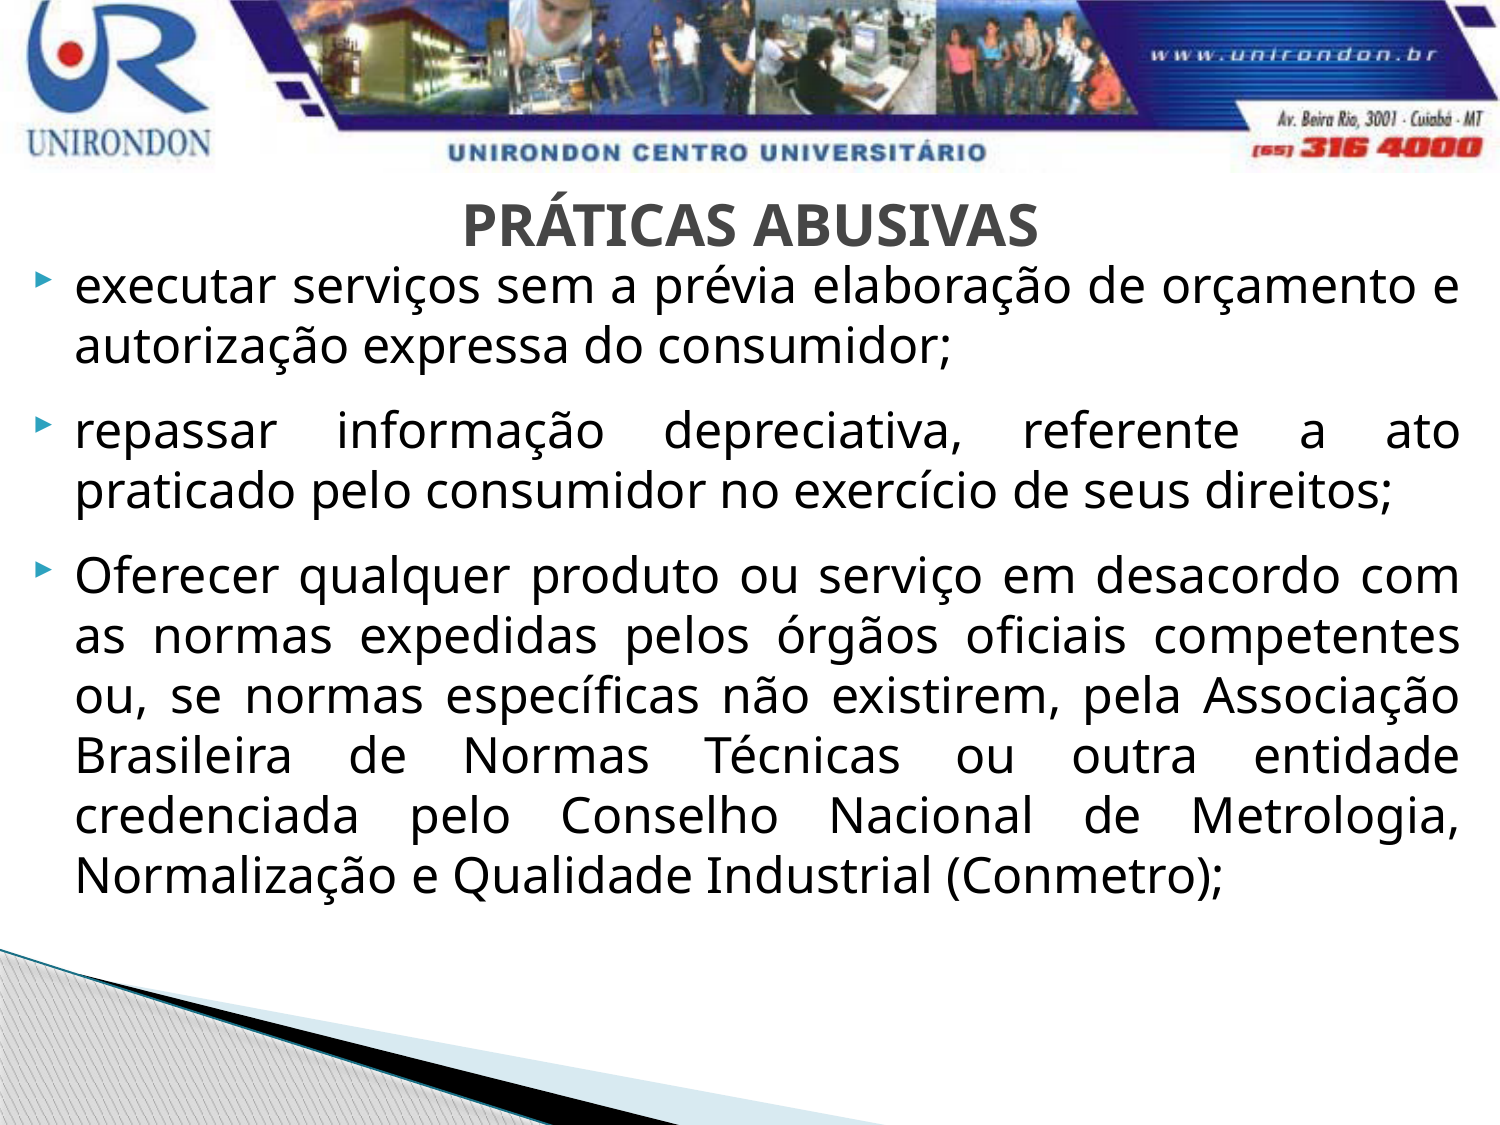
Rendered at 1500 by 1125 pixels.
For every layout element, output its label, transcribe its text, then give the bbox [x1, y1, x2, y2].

list executar serviços sem a prévia elaboração de orçamento e autorização expressa do consumidor; repassar informação depreciativa, referente a ato praticado pelo consumidor no exercício de seus direitos; Oferecer qualquer produto ou serviço em desacordo com as normas expedidas pelos órgãos oficiais competentes ou, se normas específicas não existirem, pela Associação Brasileira de Normas Técnicas ou outra entidade credenciada pelo Conselho Nacional de Metrologia, Normalização e Qualidade Industrial (Conmetro); [0, 246, 1477, 1079]
title PRÁTICAS ABUSIVAS [0, 183, 1500, 270]
picture [0, 0, 1500, 174]
